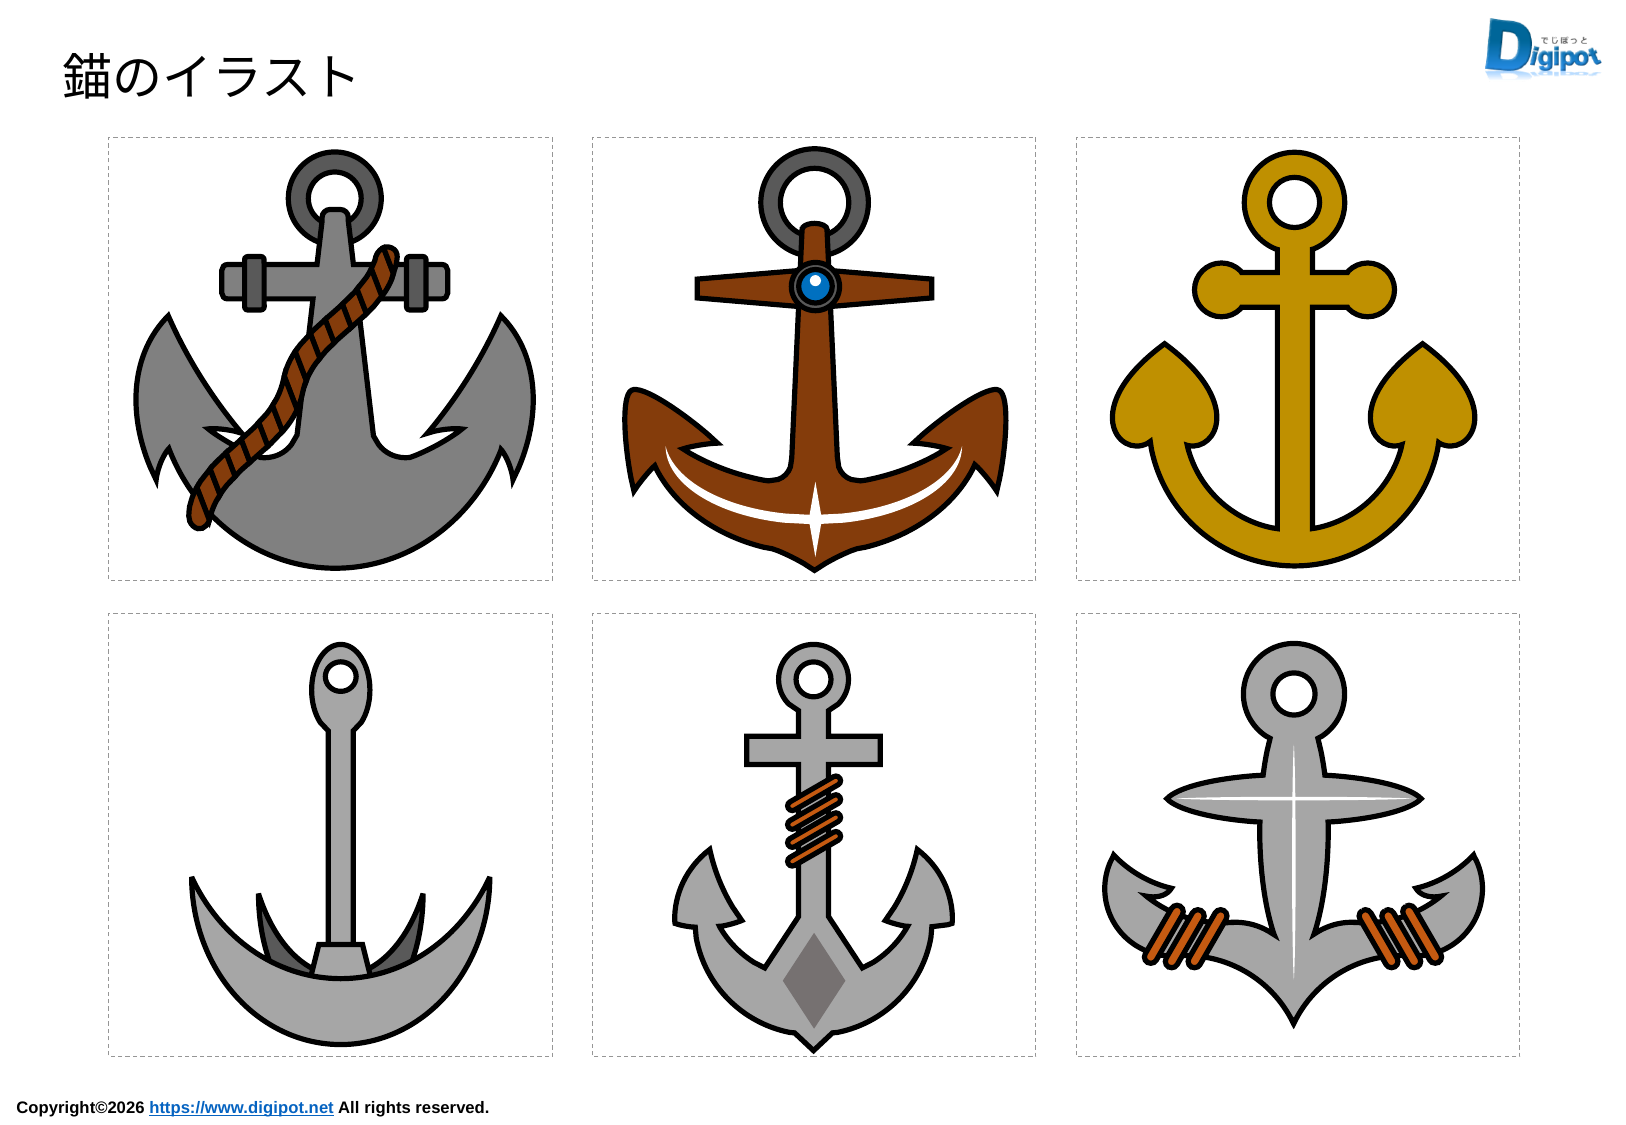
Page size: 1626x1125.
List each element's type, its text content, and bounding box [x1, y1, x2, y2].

text_box [1111, 151, 1476, 567]
text_box 錨のイラスト [47, 38, 377, 113]
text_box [624, 148, 1006, 571]
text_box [191, 644, 490, 1045]
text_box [674, 644, 953, 1051]
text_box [1104, 643, 1483, 1024]
picture [1485, 18, 1602, 82]
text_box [135, 151, 534, 569]
